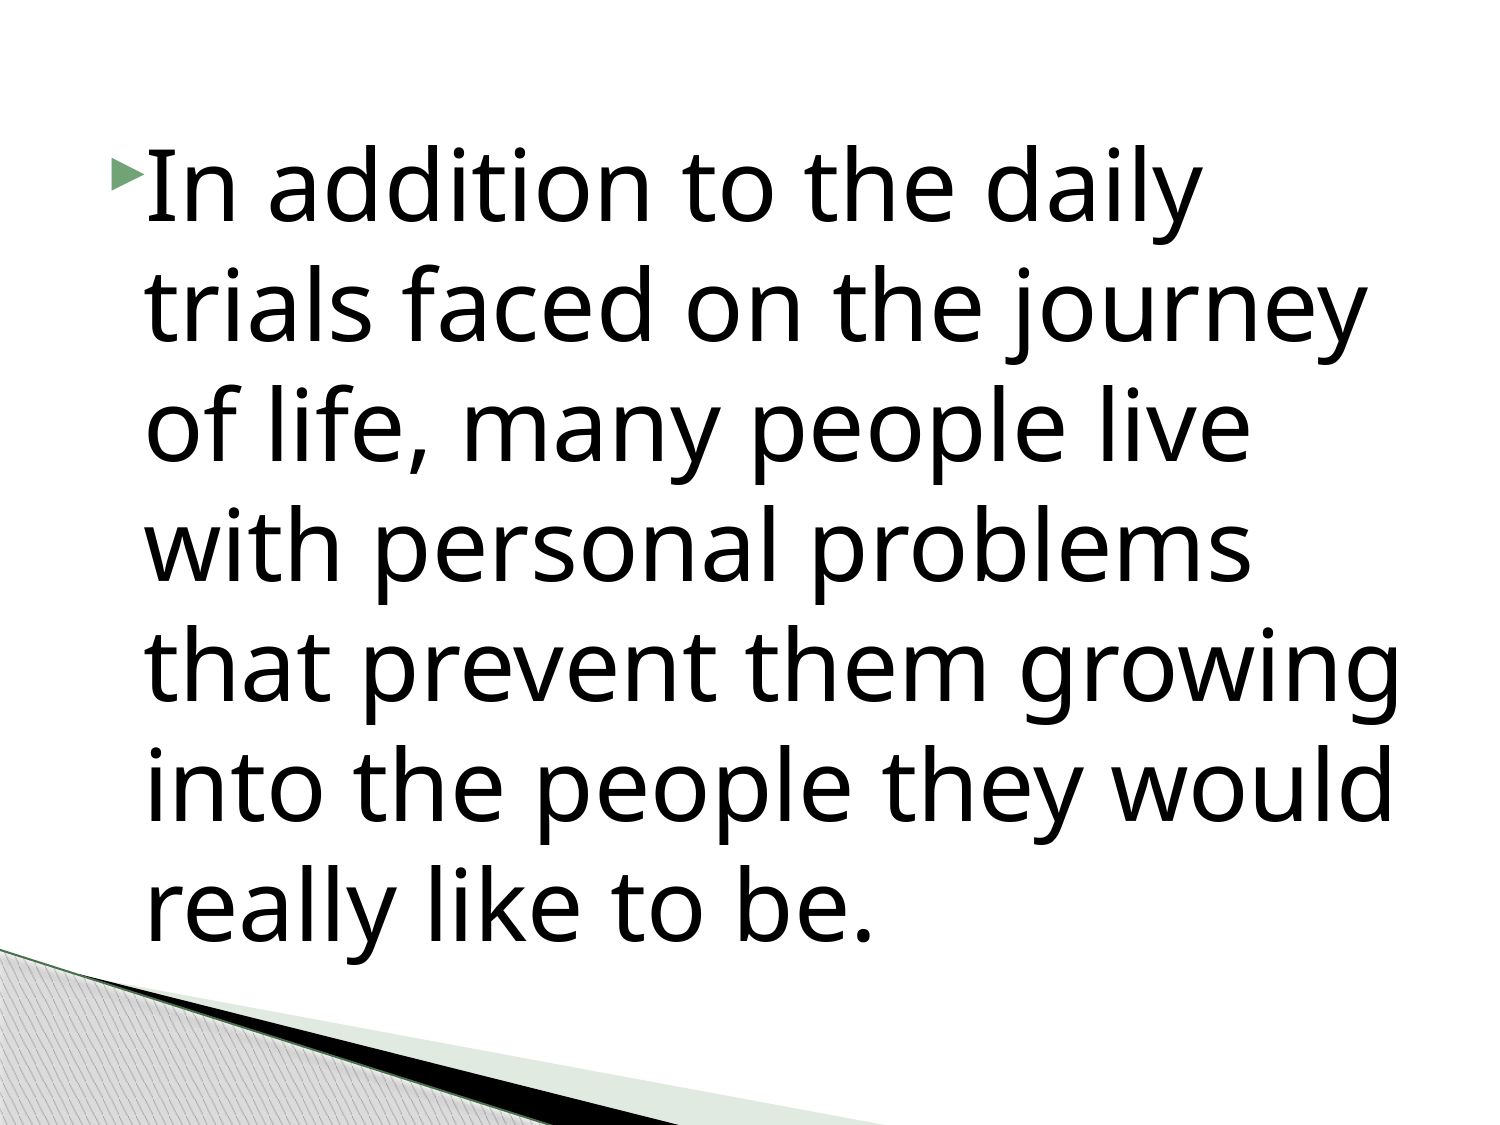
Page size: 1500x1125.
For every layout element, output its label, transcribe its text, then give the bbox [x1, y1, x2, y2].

list In addition to the daily trials faced on the journey of life, many people live with personal problems that prevent them growing into the people they would really like to be. [75, 113, 1425, 986]
